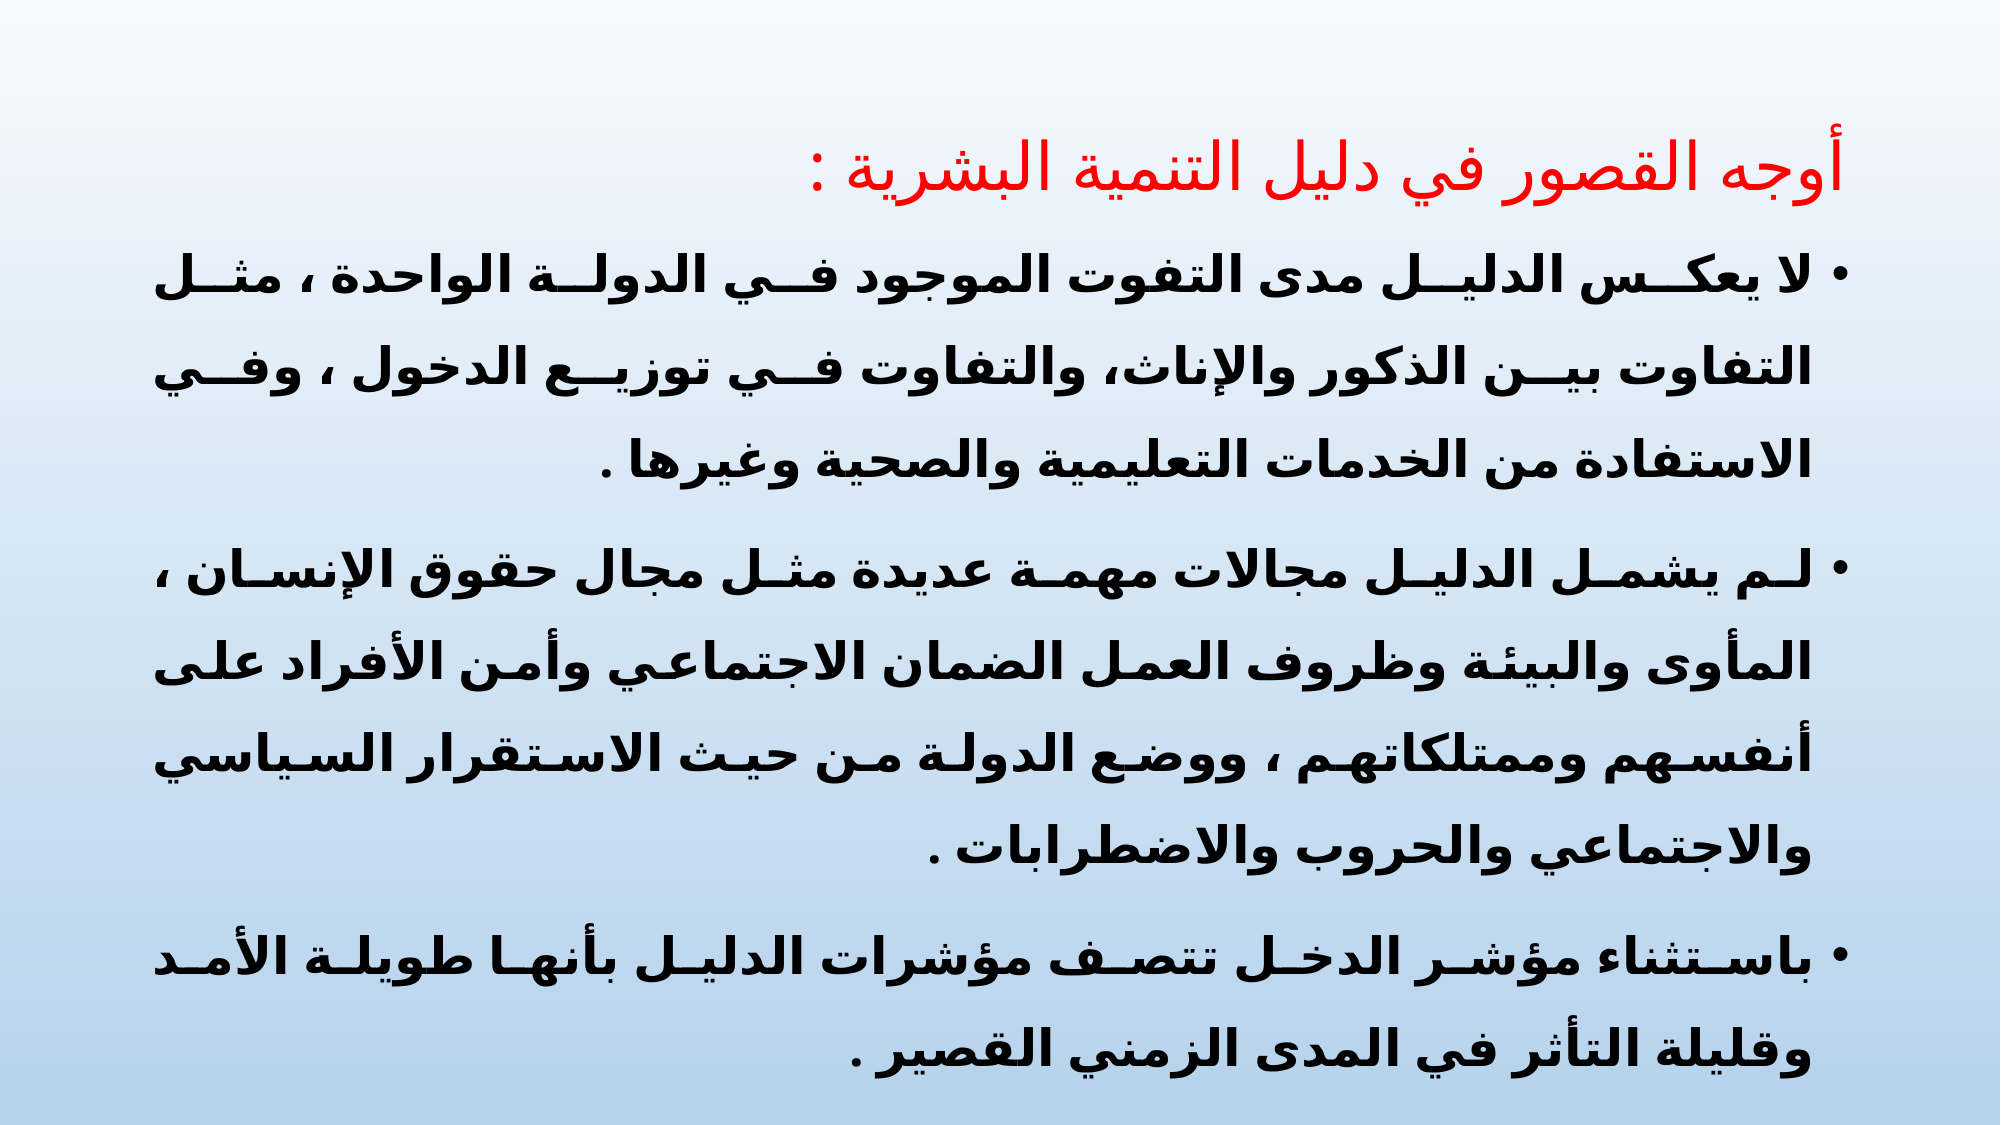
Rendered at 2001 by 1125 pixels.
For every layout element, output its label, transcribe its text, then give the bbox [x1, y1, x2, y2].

title أوجه القصور في دليل التنمية البشرية : [137, 59, 1863, 203]
list لا يعكس الدليل مدى التفوت الموجود في الدولة الواحدة ، مثل التفاوت بين الذكور والإناث، والتفاوت في توزيع الدخول ، وفي الاستفادة من الخدمات التعليمية والصحية وغيرها . لم يشمل الدليل مجالات مهمة عديدة مثل مجال حقوق الإنسان ، المأوى والبيئة وظروف العمل الضمان الاجتماعي وأمن الأفراد على أنفسهم وممتلكاتهم ، ووضع الدولة من حيث الاستقرار السياسي والاجتماعي والحروب والاضطرابات . باستثناء مؤشر الدخل تتصف مؤشرات الدليل بأنها طويلة الأمد وقليلة التأثر في المدى الزمني القصير . [137, 203, 1863, 1104]
